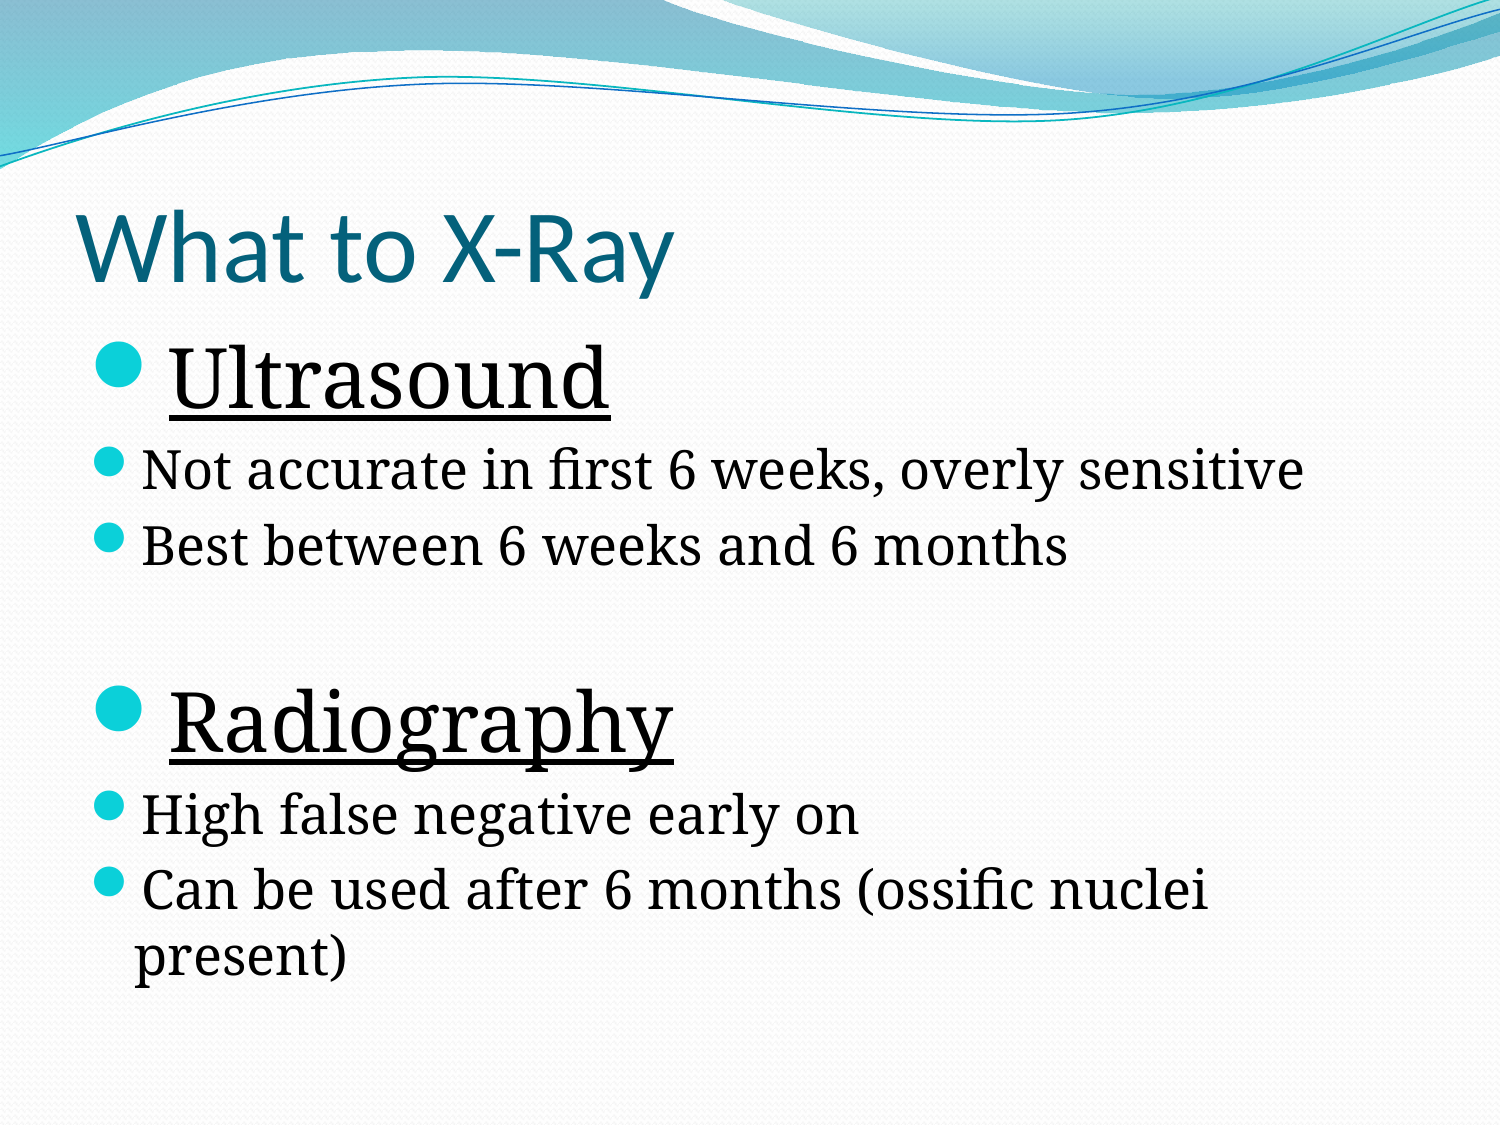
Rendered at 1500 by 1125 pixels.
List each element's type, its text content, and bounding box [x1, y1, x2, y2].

title What to X-Ray [75, 115, 1425, 303]
list Ultrasound Not accurate in first 6 weeks, overly sensitive Best between 6 weeks and 6 months Radiography High false negative early on Can be used after 6 months (ossific nuclei present) [75, 317, 1425, 1038]
